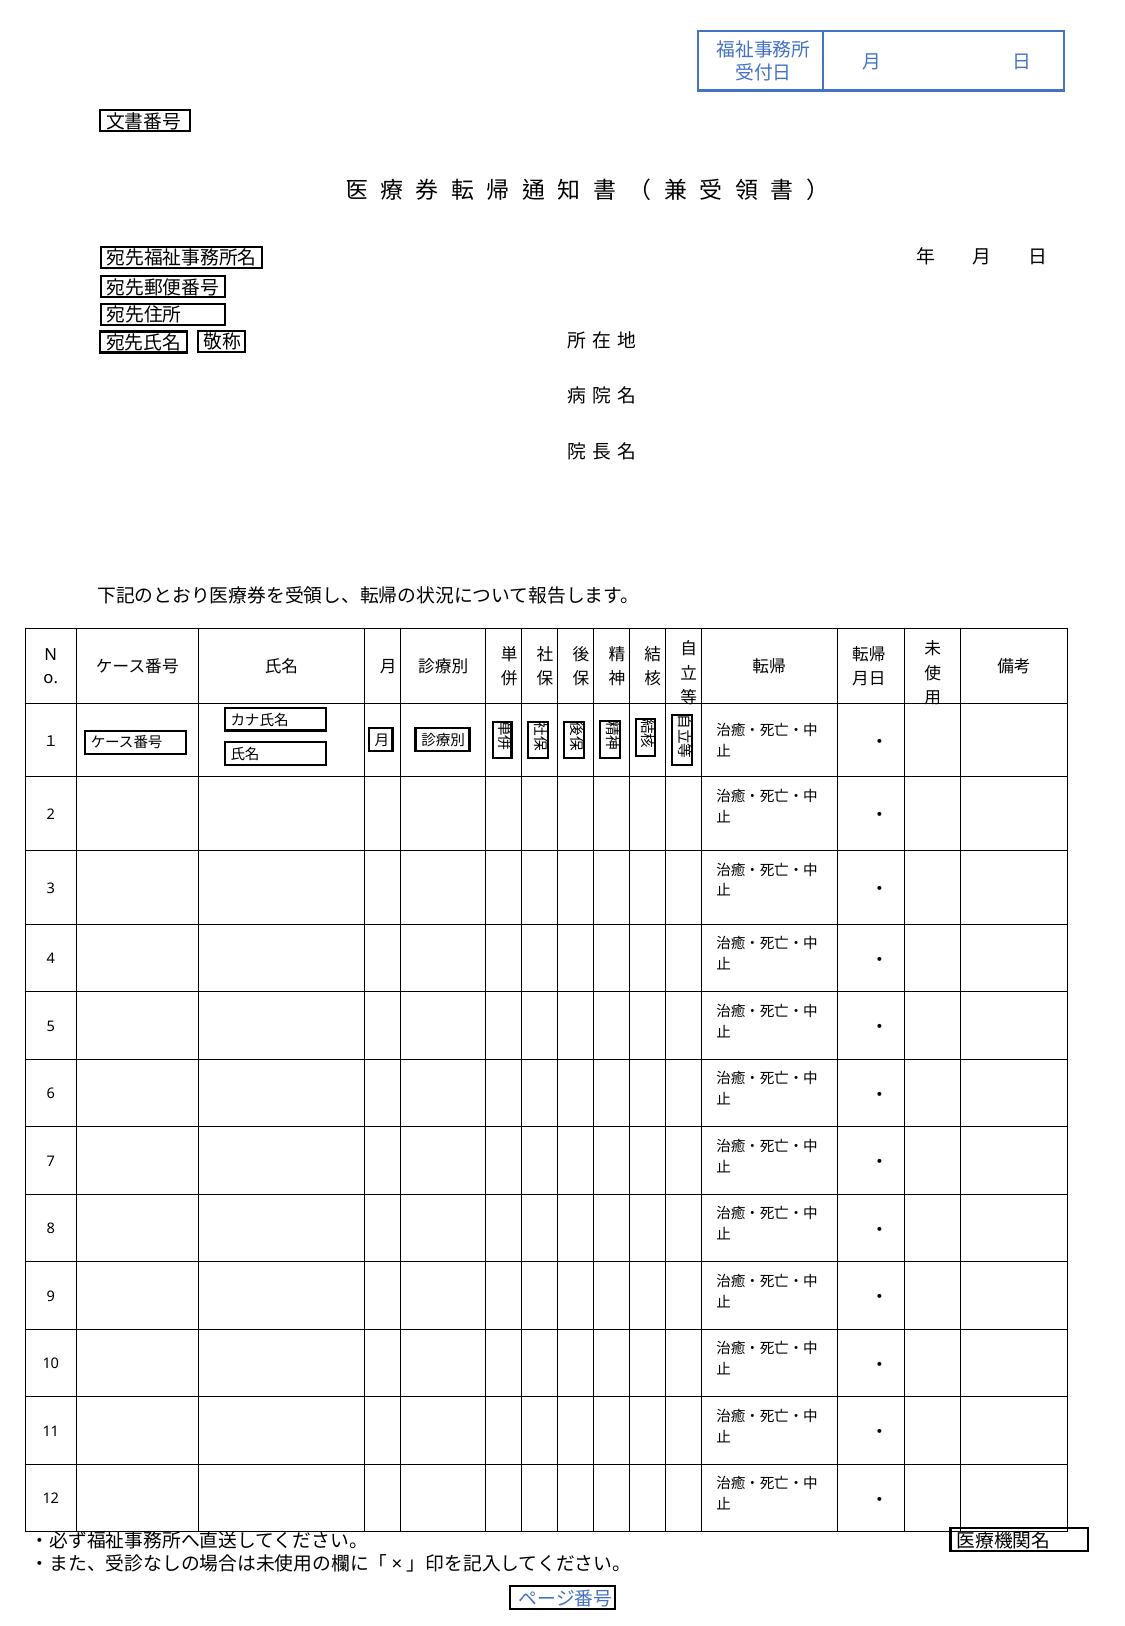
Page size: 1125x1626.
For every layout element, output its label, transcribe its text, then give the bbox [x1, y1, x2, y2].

table_cell [199, 1262, 364, 1329]
table_cell 治癒・死亡・中止 [702, 1195, 837, 1261]
table_cell [905, 1262, 960, 1329]
table_cell [666, 1127, 701, 1194]
table_cell [401, 1060, 485, 1126]
table_cell 治癒・死亡・中止 [702, 1465, 837, 1531]
table_cell 治癒・死亡・中止 [702, 704, 837, 776]
table_cell [77, 1397, 198, 1464]
table_cell [558, 992, 593, 1059]
table_cell [365, 1330, 400, 1396]
table_header 転帰 [702, 629, 837, 703]
table_cell [905, 992, 960, 1059]
table_cell ・ [838, 1397, 904, 1464]
table_cell [365, 1127, 400, 1194]
text_box 宛先福祉事務所名 [100, 246, 263, 269]
text_box 所在地 [561, 329, 687, 352]
table_cell ・ [838, 1330, 904, 1396]
table_cell [401, 925, 485, 991]
table_cell 治癒・死亡・中止 [702, 851, 837, 924]
table_cell [522, 992, 557, 1059]
table_cell [630, 1127, 665, 1194]
table_header 転帰月日 [838, 629, 904, 703]
text_box 診療別 [414, 727, 471, 752]
table_header 診療別 [401, 629, 485, 703]
table_cell ・ [838, 1127, 904, 1194]
table_cell 治癒・死亡・中止 [702, 1262, 837, 1329]
table_cell [486, 851, 521, 924]
table_cell [961, 992, 1067, 1059]
table_cell [558, 1330, 593, 1396]
table_cell [594, 992, 629, 1059]
table_cell 4 [26, 925, 76, 991]
table_cell [199, 1397, 364, 1464]
table_cell [594, 1060, 629, 1126]
table_cell [630, 1330, 665, 1396]
table_cell 治癒・死亡・中止 [702, 1330, 837, 1396]
table_cell [630, 1262, 665, 1329]
table_cell [486, 1195, 521, 1261]
table_cell [365, 992, 400, 1059]
table_cell [522, 1397, 557, 1464]
table_cell [961, 1262, 1067, 1329]
table_cell ・ [838, 704, 904, 776]
table_cell [961, 1060, 1067, 1126]
table_cell [199, 777, 364, 850]
text_box 宛先氏名 [99, 330, 188, 354]
table_cell [199, 704, 364, 776]
table_cell [630, 925, 665, 991]
table_cell 治癒・死亡・中止 [702, 925, 837, 991]
table_cell ・ [838, 851, 904, 924]
table_cell [77, 704, 198, 776]
table_cell [905, 925, 960, 991]
text_box 敬称 [197, 330, 246, 353]
table_header 社保 [522, 629, 557, 703]
table_header 備考 [961, 629, 1067, 703]
table_cell [594, 777, 629, 850]
table_cell [401, 704, 485, 776]
table_cell [630, 704, 665, 776]
table_cell [199, 851, 364, 924]
table_cell ・ [838, 992, 904, 1059]
table_header No. [26, 629, 76, 703]
table_cell [401, 1465, 485, 1517]
text_box 医療機関名 [949, 1527, 1089, 1552]
table_cell 3 [26, 851, 76, 924]
table_cell [905, 1195, 960, 1261]
table_cell [401, 1195, 485, 1261]
table_cell [594, 1127, 629, 1194]
table_cell [522, 704, 557, 776]
table_cell [630, 1397, 665, 1464]
table_cell [365, 1195, 400, 1261]
table_cell [77, 1262, 198, 1329]
table_cell 5 [26, 992, 76, 1059]
table_cell [905, 1397, 960, 1464]
table_cell [666, 851, 701, 924]
table_cell 6 [26, 1060, 76, 1126]
table_cell 9 [26, 1262, 76, 1329]
table_header 未使用 [905, 629, 960, 703]
table_cell [486, 992, 521, 1059]
text_box 結核 [635, 718, 656, 757]
text_box 年 月 日 [853, 244, 1011, 267]
table_cell [522, 925, 557, 991]
table_cell [522, 851, 557, 924]
table_header ケース番号 [77, 629, 198, 703]
text_box ページ番号 [509, 1585, 616, 1610]
table_cell [961, 1397, 1067, 1464]
table_cell [905, 777, 960, 850]
table_cell [522, 1262, 557, 1329]
table_cell ・ [838, 925, 904, 991]
table_header 月 [365, 629, 400, 703]
table_cell [961, 1195, 1067, 1261]
table_cell [666, 1330, 701, 1396]
table_cell 12 [26, 1465, 76, 1517]
text_box 社保 [527, 721, 549, 759]
table_cell [961, 1330, 1067, 1396]
table_cell [630, 1465, 665, 1517]
table_cell [486, 1127, 521, 1194]
table_cell [77, 1195, 198, 1261]
table_cell [905, 1060, 960, 1126]
text_box 病院名 [561, 384, 687, 407]
table_cell [199, 992, 364, 1059]
table_cell [486, 704, 521, 776]
table_header 後保 [558, 629, 593, 703]
text_box 文書番号 [99, 109, 191, 132]
table_cell [961, 704, 1067, 776]
table_cell 治癒・死亡・中止 [702, 1060, 837, 1126]
text_box 後保 [563, 721, 585, 759]
table_header 結核 [630, 629, 665, 703]
table_cell [401, 777, 485, 850]
text_box 自立等 [671, 714, 693, 766]
table_cell [630, 992, 665, 1059]
table_cell ・ [838, 1465, 904, 1531]
text_box 宛先郵便番号 [100, 275, 226, 298]
table_cell [961, 777, 1067, 850]
table_cell 治癒・死亡・中止 [702, 1127, 837, 1194]
table_cell [961, 851, 1067, 924]
table_cell [401, 1127, 485, 1194]
table_cell [594, 1195, 629, 1261]
table_cell [486, 925, 521, 991]
table_cell [666, 1060, 701, 1126]
table_cell [77, 1060, 198, 1126]
table_cell [199, 925, 364, 991]
table_cell 治癒・死亡・中止 [702, 992, 837, 1059]
table_cell ・ [838, 777, 904, 850]
table_cell [905, 1127, 960, 1194]
table_cell [199, 1127, 364, 1194]
table_cell [666, 1262, 701, 1329]
table_cell [486, 777, 521, 850]
table_cell ・ [838, 1060, 904, 1126]
table_cell 11 [26, 1397, 76, 1464]
table_cell [558, 1127, 593, 1194]
table_cell [594, 1262, 629, 1329]
table_cell [365, 1262, 400, 1329]
table_cell [666, 1465, 701, 1517]
text_box ケース番号 [84, 730, 187, 755]
text_box 院長名 [561, 439, 687, 462]
table_cell [365, 777, 400, 850]
text_box 精神 [599, 720, 621, 759]
table_cell [961, 925, 1067, 991]
table_cell [365, 1397, 400, 1464]
table_cell [558, 777, 593, 850]
table_cell [401, 1262, 485, 1329]
table_header 自立等 [666, 629, 701, 703]
table_cell [365, 851, 400, 924]
table_cell [365, 1060, 400, 1126]
table_cell [558, 1060, 593, 1126]
table_cell [522, 1195, 557, 1261]
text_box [697, 30, 1065, 91]
table_cell [630, 1060, 665, 1126]
text_box 氏名 [224, 741, 327, 766]
table_cell [486, 1262, 521, 1329]
table_cell ・ [838, 1195, 904, 1261]
table_cell [486, 1060, 521, 1126]
table_cell [630, 777, 665, 850]
table_cell [666, 704, 701, 776]
table_cell [558, 1397, 593, 1464]
table_cell [486, 1465, 521, 1517]
table_cell １ [26, 704, 76, 776]
text_box 医療券転帰通知書（兼受領書） [114, 168, 1060, 211]
table_cell [401, 851, 485, 924]
table_cell [666, 1195, 701, 1261]
table_cell [594, 704, 629, 776]
table_cell [77, 1465, 198, 1517]
table_cell 治癒・死亡・中止 [702, 1397, 837, 1464]
table_cell [199, 1060, 364, 1126]
table_header 精神 [594, 629, 629, 703]
table_cell [558, 1195, 593, 1261]
table_cell [905, 851, 960, 924]
table_cell [199, 1465, 364, 1517]
table_cell 8 [26, 1195, 76, 1261]
table_cell 10 [26, 1330, 76, 1396]
table_cell [961, 1127, 1067, 1194]
table_cell [558, 704, 593, 776]
table_cell [401, 992, 485, 1059]
table_cell [365, 704, 400, 776]
table_cell 治癒・死亡・中止 [702, 777, 837, 850]
table_cell [666, 925, 701, 991]
table_cell [522, 777, 557, 850]
table_cell [77, 1330, 198, 1396]
table_cell [905, 704, 960, 776]
table_cell [558, 925, 593, 991]
table_cell [594, 1330, 629, 1396]
table_cell [522, 1060, 557, 1126]
table_cell [630, 1195, 665, 1261]
table_cell [199, 1195, 364, 1261]
table_cell [522, 1465, 557, 1517]
table_cell 2 [26, 777, 76, 850]
table_cell [558, 1262, 593, 1329]
table_cell [522, 1127, 557, 1194]
table_cell [905, 1465, 960, 1531]
table_cell [594, 1397, 629, 1464]
table_cell [558, 851, 593, 924]
table_cell [558, 1465, 593, 1517]
table_cell [77, 925, 198, 991]
table_cell ・ [838, 1262, 904, 1329]
table_cell [905, 1330, 960, 1396]
table_cell [666, 777, 701, 850]
table_cell [77, 851, 198, 924]
table_cell 7 [26, 1127, 76, 1194]
table_cell [666, 992, 701, 1059]
table_cell [401, 1397, 485, 1464]
table_cell [199, 1330, 364, 1396]
table_cell [961, 1465, 1067, 1527]
table_cell [486, 1397, 521, 1464]
table_cell [666, 1397, 701, 1464]
table_header 氏名 [199, 629, 364, 703]
text_box 宛先住所 [100, 303, 226, 326]
text_box 単併 [492, 721, 513, 759]
table_cell [522, 1330, 557, 1396]
table_cell [365, 1465, 400, 1517]
text_box カナ氏名 [224, 707, 327, 732]
table_cell [365, 925, 400, 991]
text_box 下記のとおり医療券を受領し、転帰の状況について報告します。 [90, 560, 800, 629]
table_cell [594, 1465, 629, 1517]
table_cell [594, 851, 629, 924]
table_cell [77, 1127, 198, 1194]
text_box 月 [368, 727, 394, 752]
table_cell [630, 851, 665, 924]
table_cell [77, 992, 198, 1059]
table_cell [401, 1330, 485, 1396]
table_cell [594, 925, 629, 991]
table_cell [486, 1330, 521, 1396]
table_header 単併 [486, 629, 521, 703]
text_box ・必ず福祉事務所へ直送してください。 ・また、受診なしの場合は未使用の欄に「×」印を記入してください。 [24, 1517, 734, 1586]
table_cell [77, 777, 198, 850]
